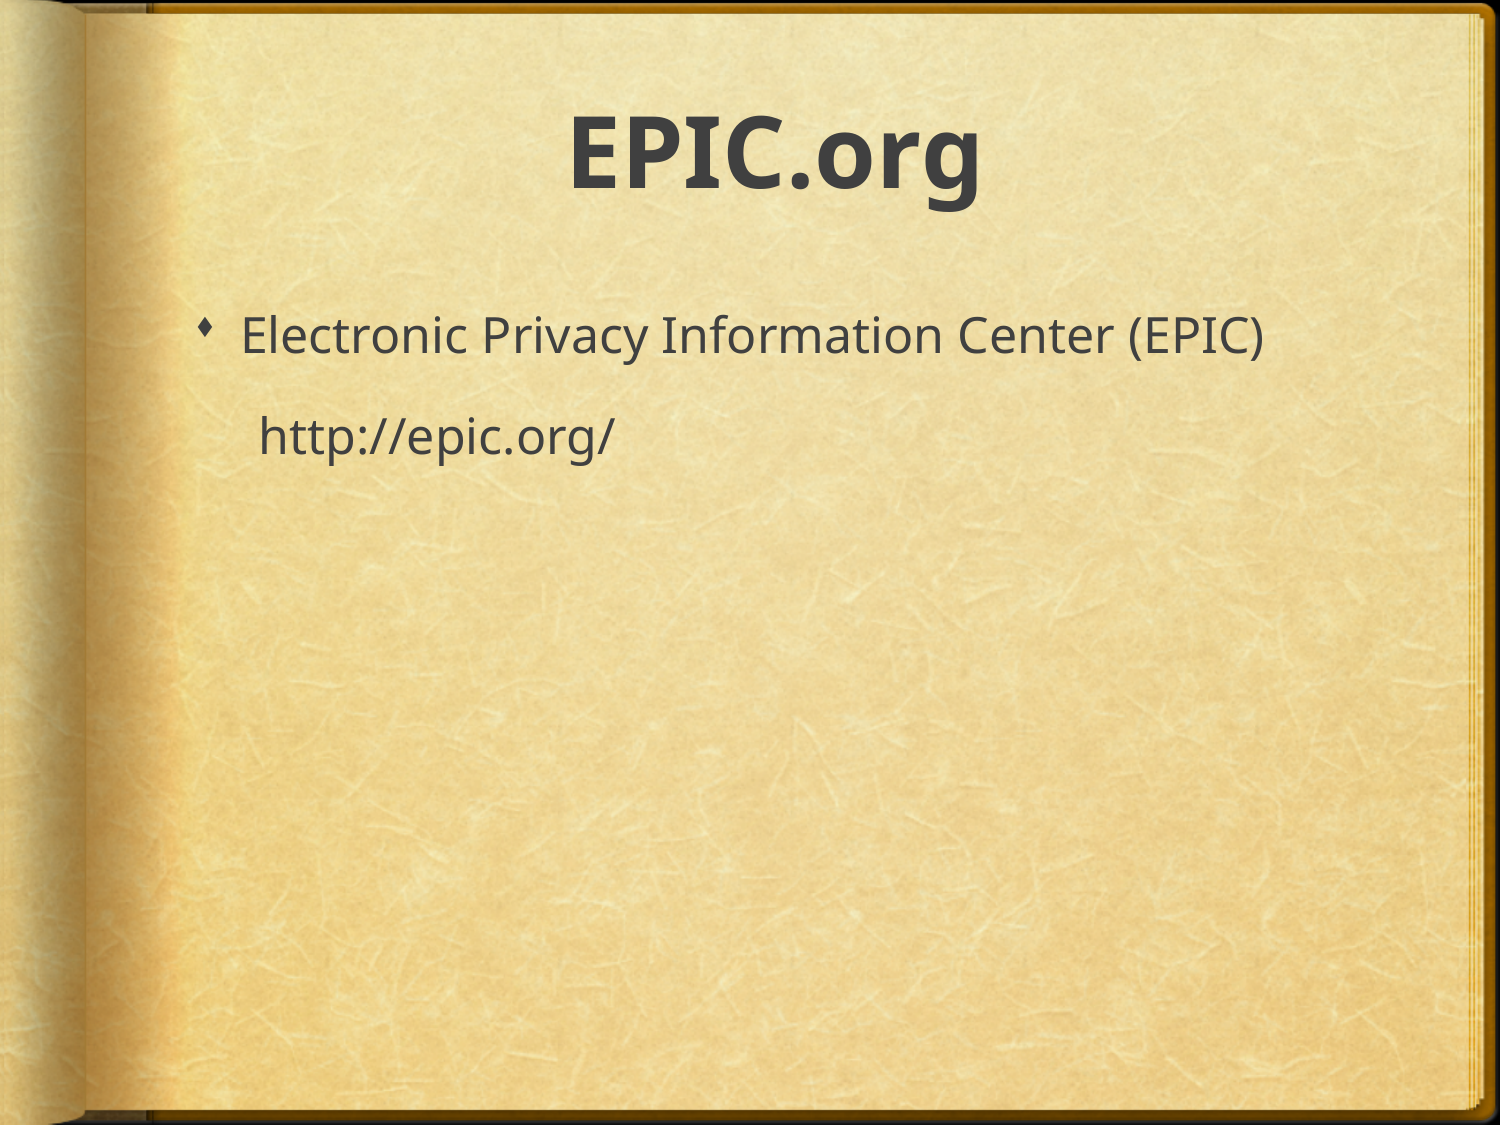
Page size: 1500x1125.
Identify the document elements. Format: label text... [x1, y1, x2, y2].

picture [0, 0, 1500, 1125]
title EPIC.org [178, 45, 1372, 265]
list Electronic Privacy Information Center (EPIC) http://epic.org/ [178, 295, 1372, 1005]
